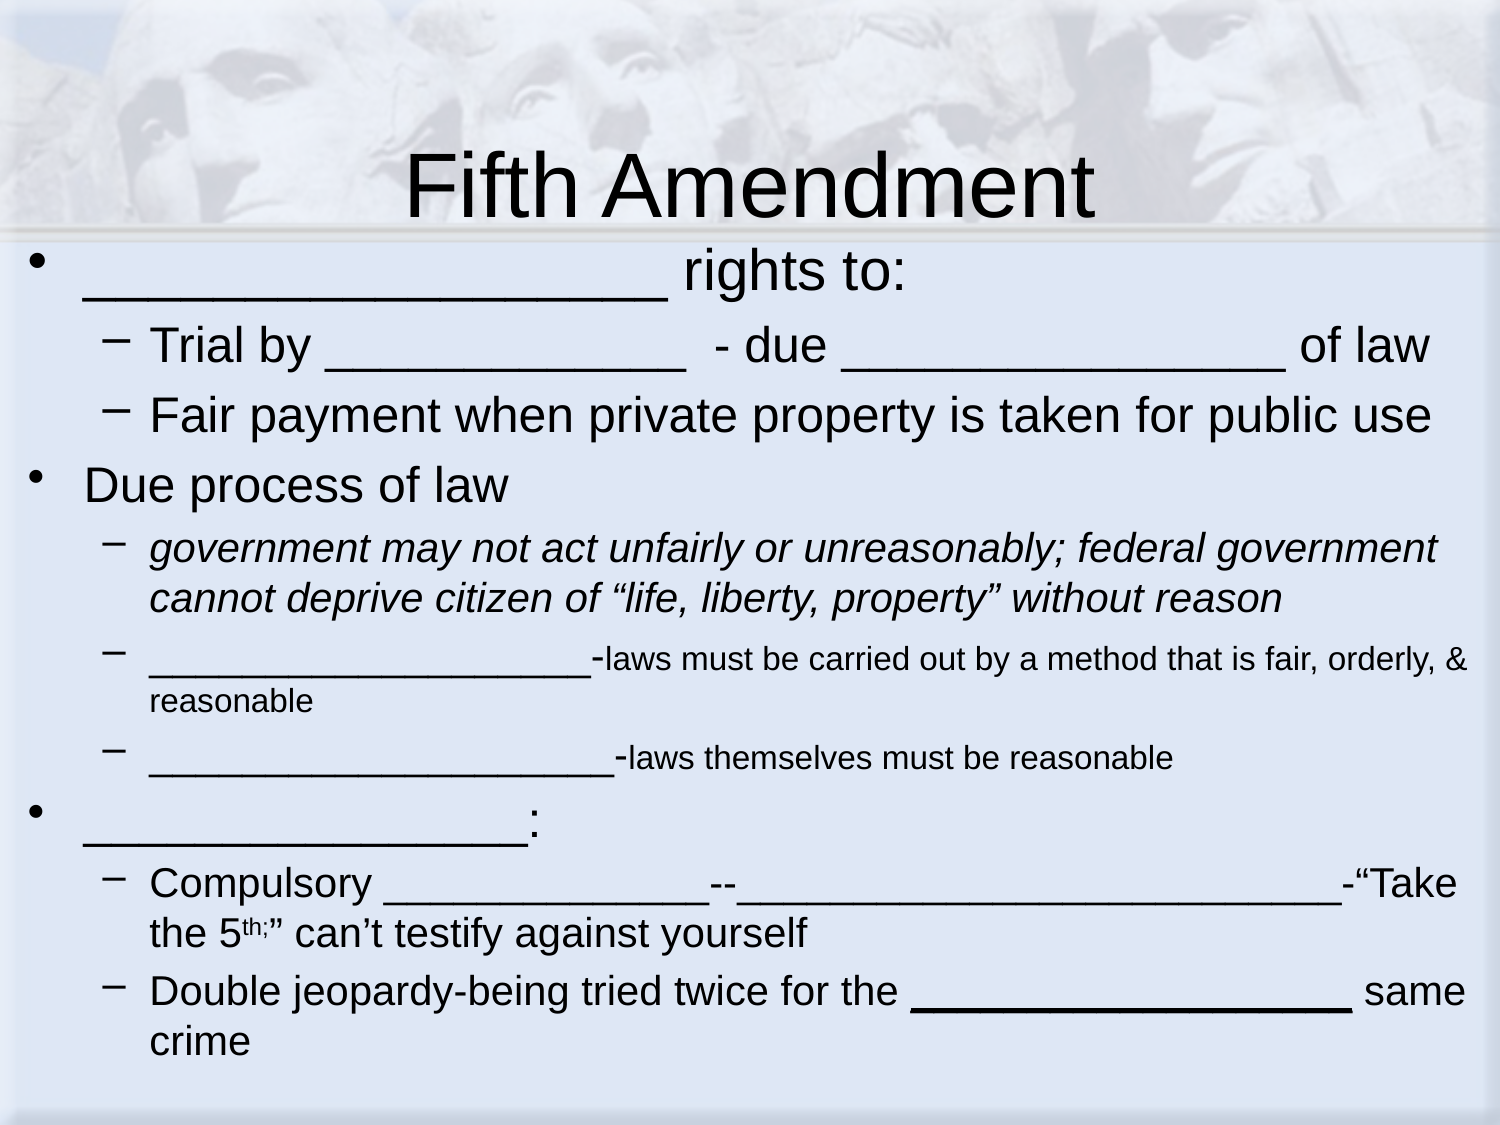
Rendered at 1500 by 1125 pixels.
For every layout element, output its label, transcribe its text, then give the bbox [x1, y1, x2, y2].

title Fifth Amendment [112, 99, 1388, 224]
list __________________ rights to: Trial by _____________ - due ________________ of law Fair payment when private property is taken for public use Due process of law government may not act unfairly or unreasonably; federal government cannot deprive citizen of “life, liberty, property” without reason ___________________-laws must be carried out by a method that is fair, orderly, & reasonable ____________________-laws themselves must be reasonable ________________: Compulsory ______________--__________________________-“Take the 5th;” can’t testify against yourself Double jeopardy-being tried twice for the ___________________ same crime [12, 224, 1488, 938]
